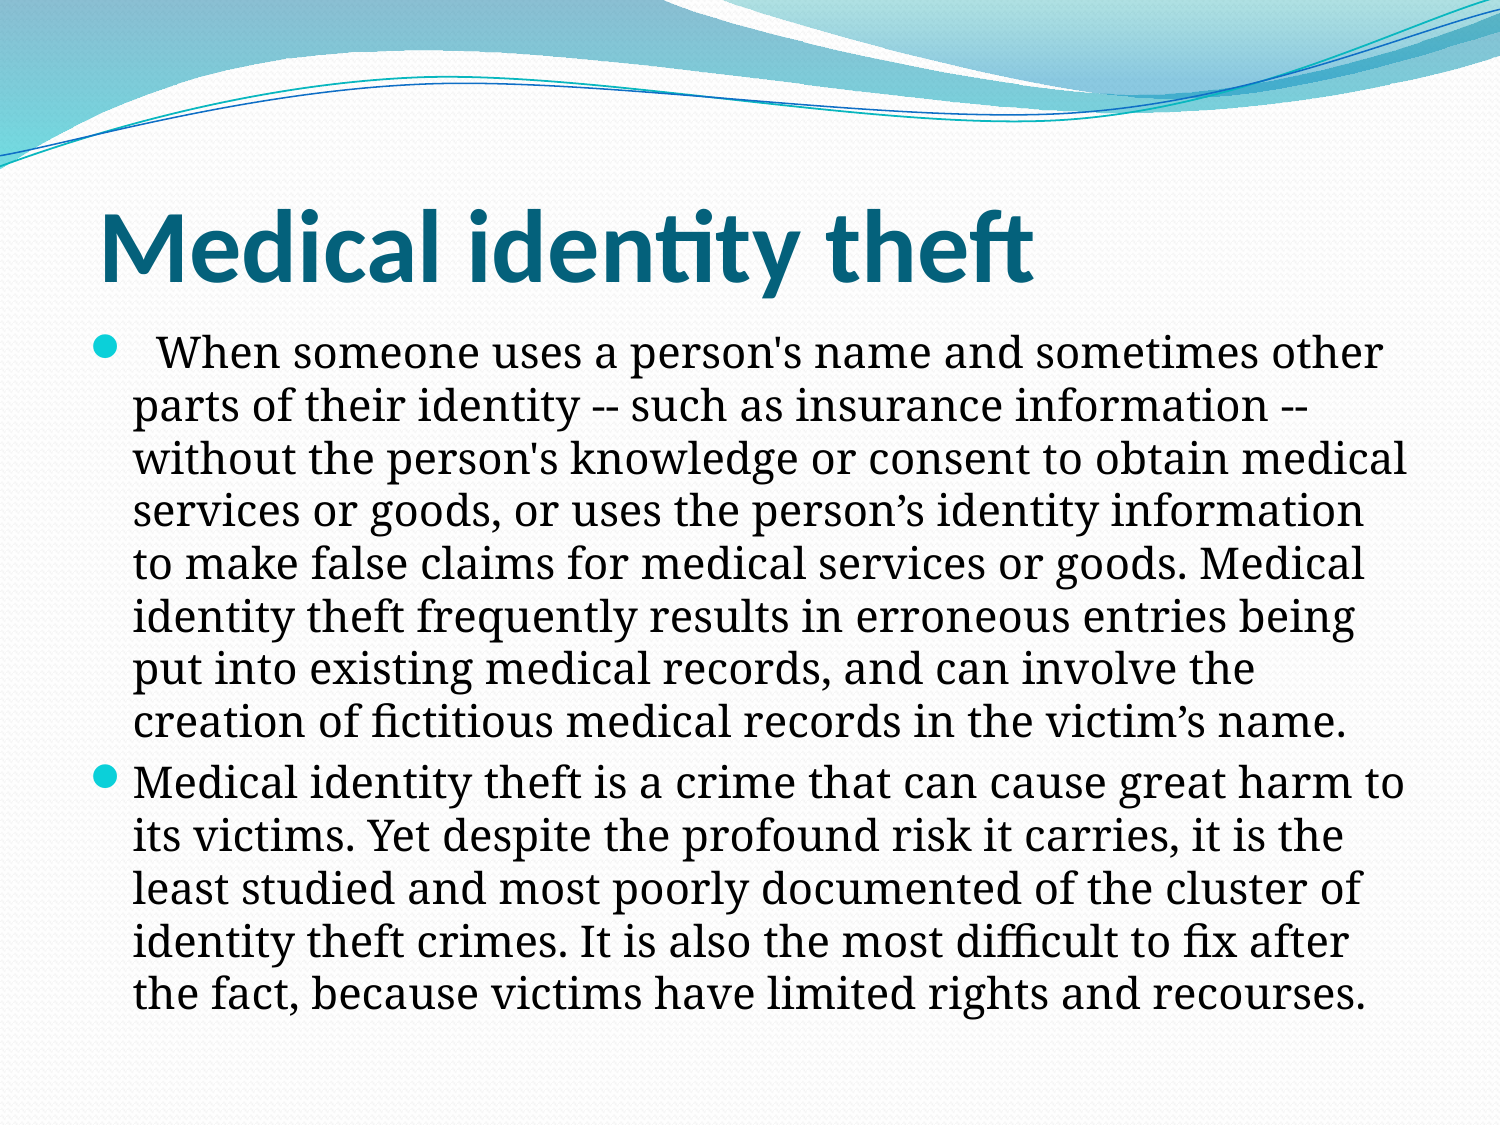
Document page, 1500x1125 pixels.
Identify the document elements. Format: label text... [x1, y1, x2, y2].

list When someone uses a person's name and sometimes other parts of their identity -- such as insurance information -- without the person's knowledge or consent to obtain medical services or goods, or uses the person’s identity information to make false claims for medical services or goods. Medical identity theft frequently results in erroneous entries being put into existing medical records, and can involve the creation of fictitious medical records in the victim’s name. Medical identity theft is a crime that can cause great harm to its victims. Yet despite the profound risk it carries, it is the least studied and most poorly documented of the cluster of identity theft crimes. It is also the most difficult to fix after the fact, because victims have limited rights and recourses. [75, 317, 1425, 1038]
title Medical identity theft [75, 115, 1425, 303]
